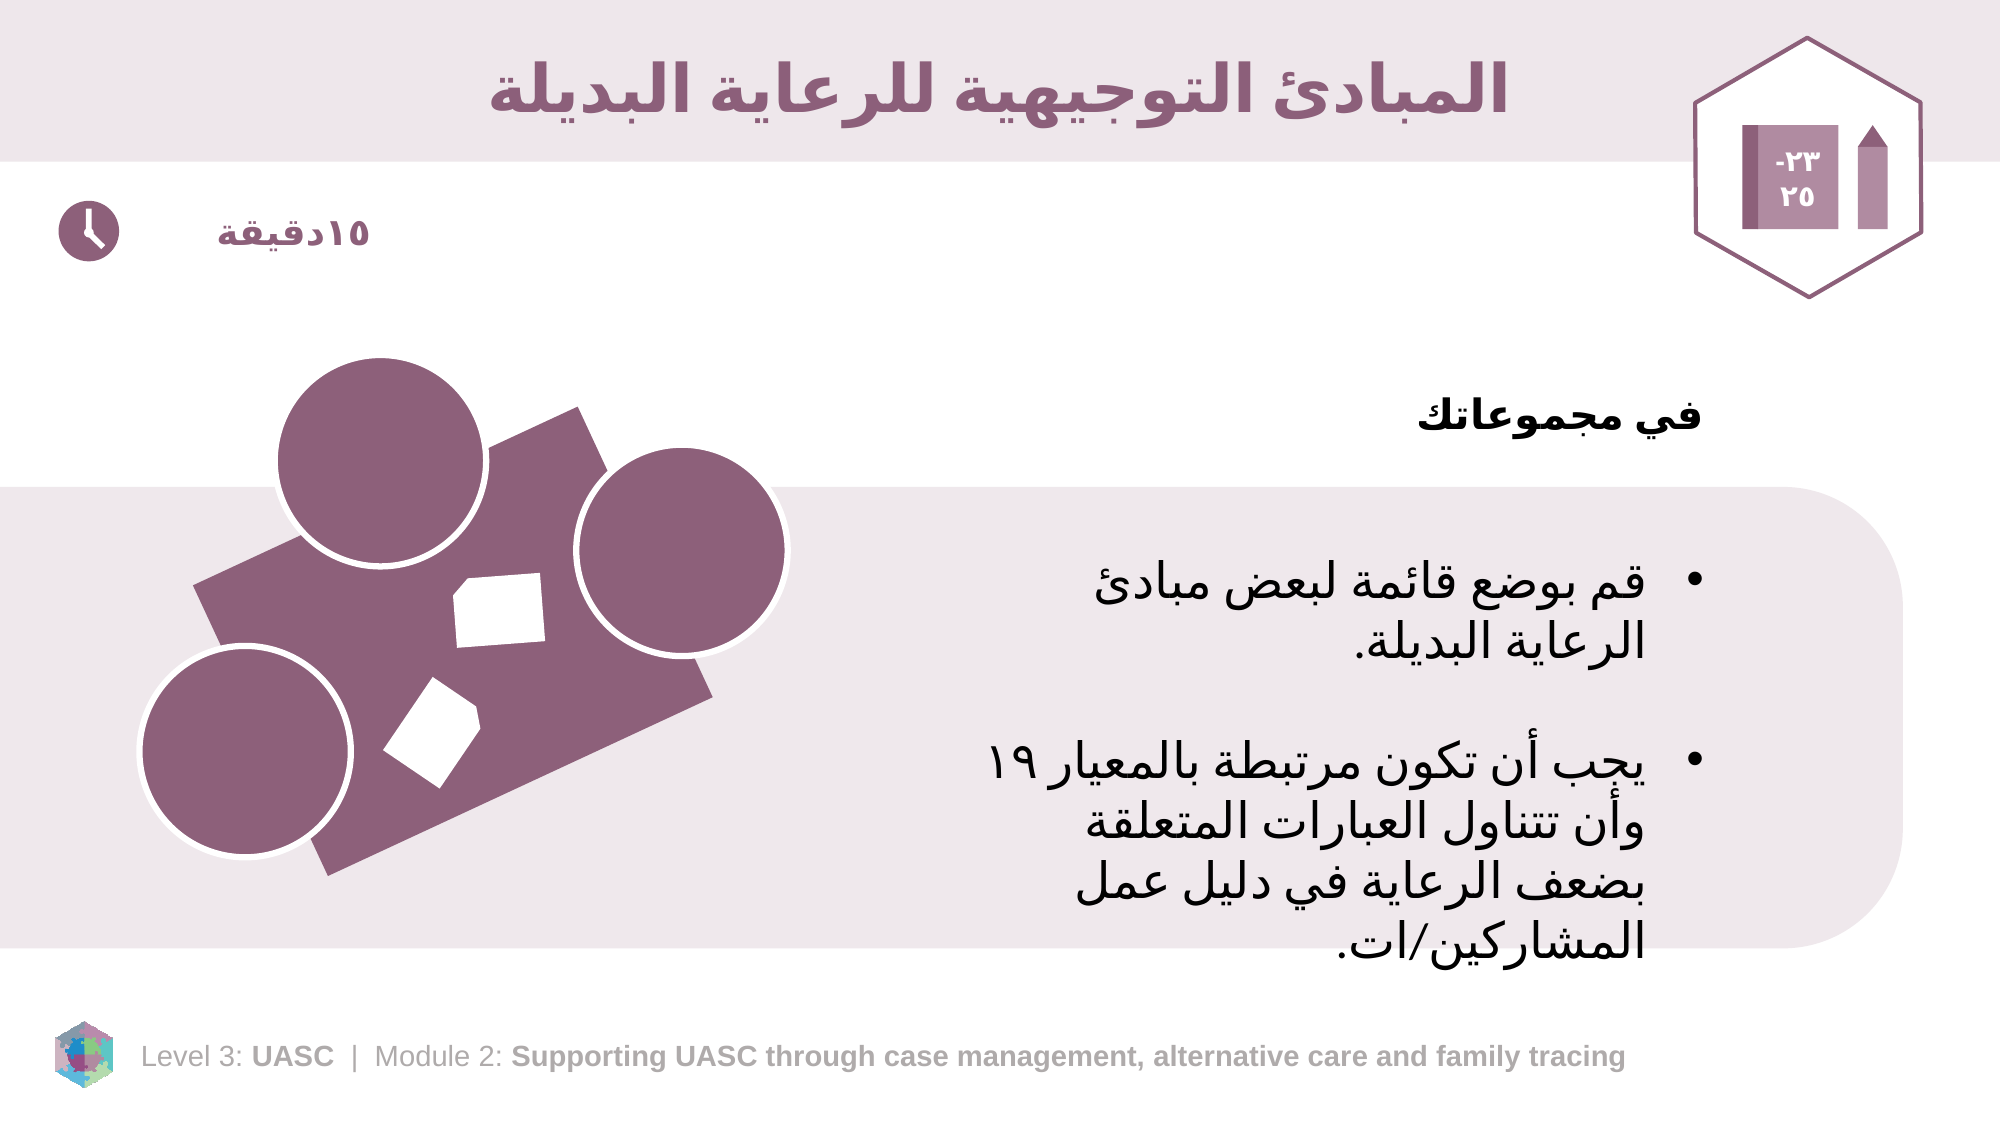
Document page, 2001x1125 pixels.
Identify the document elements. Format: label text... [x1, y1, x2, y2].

title المبادئ التوجيهية للرعاية البديلة [137, 19, 1863, 163]
text_box [0, 484, 1905, 951]
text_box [58, 200, 120, 262]
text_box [1677, 55, 1939, 281]
text_box ١٥دقيقة [130, 200, 386, 260]
text_box قم بوضع قائمة لبعض مبادئ الرعاية البديلة. يجب أن تكون مرتبطة بالمعيار ١٩ وأن تتناول العبارات المتعلقة بضعف الرعاية في دليل عمل المشاركين/ات. [951, 540, 1719, 976]
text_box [82, 345, 775, 806]
picture [55, 1021, 113, 1088]
text_box في مجموعاتك [951, 380, 1719, 446]
